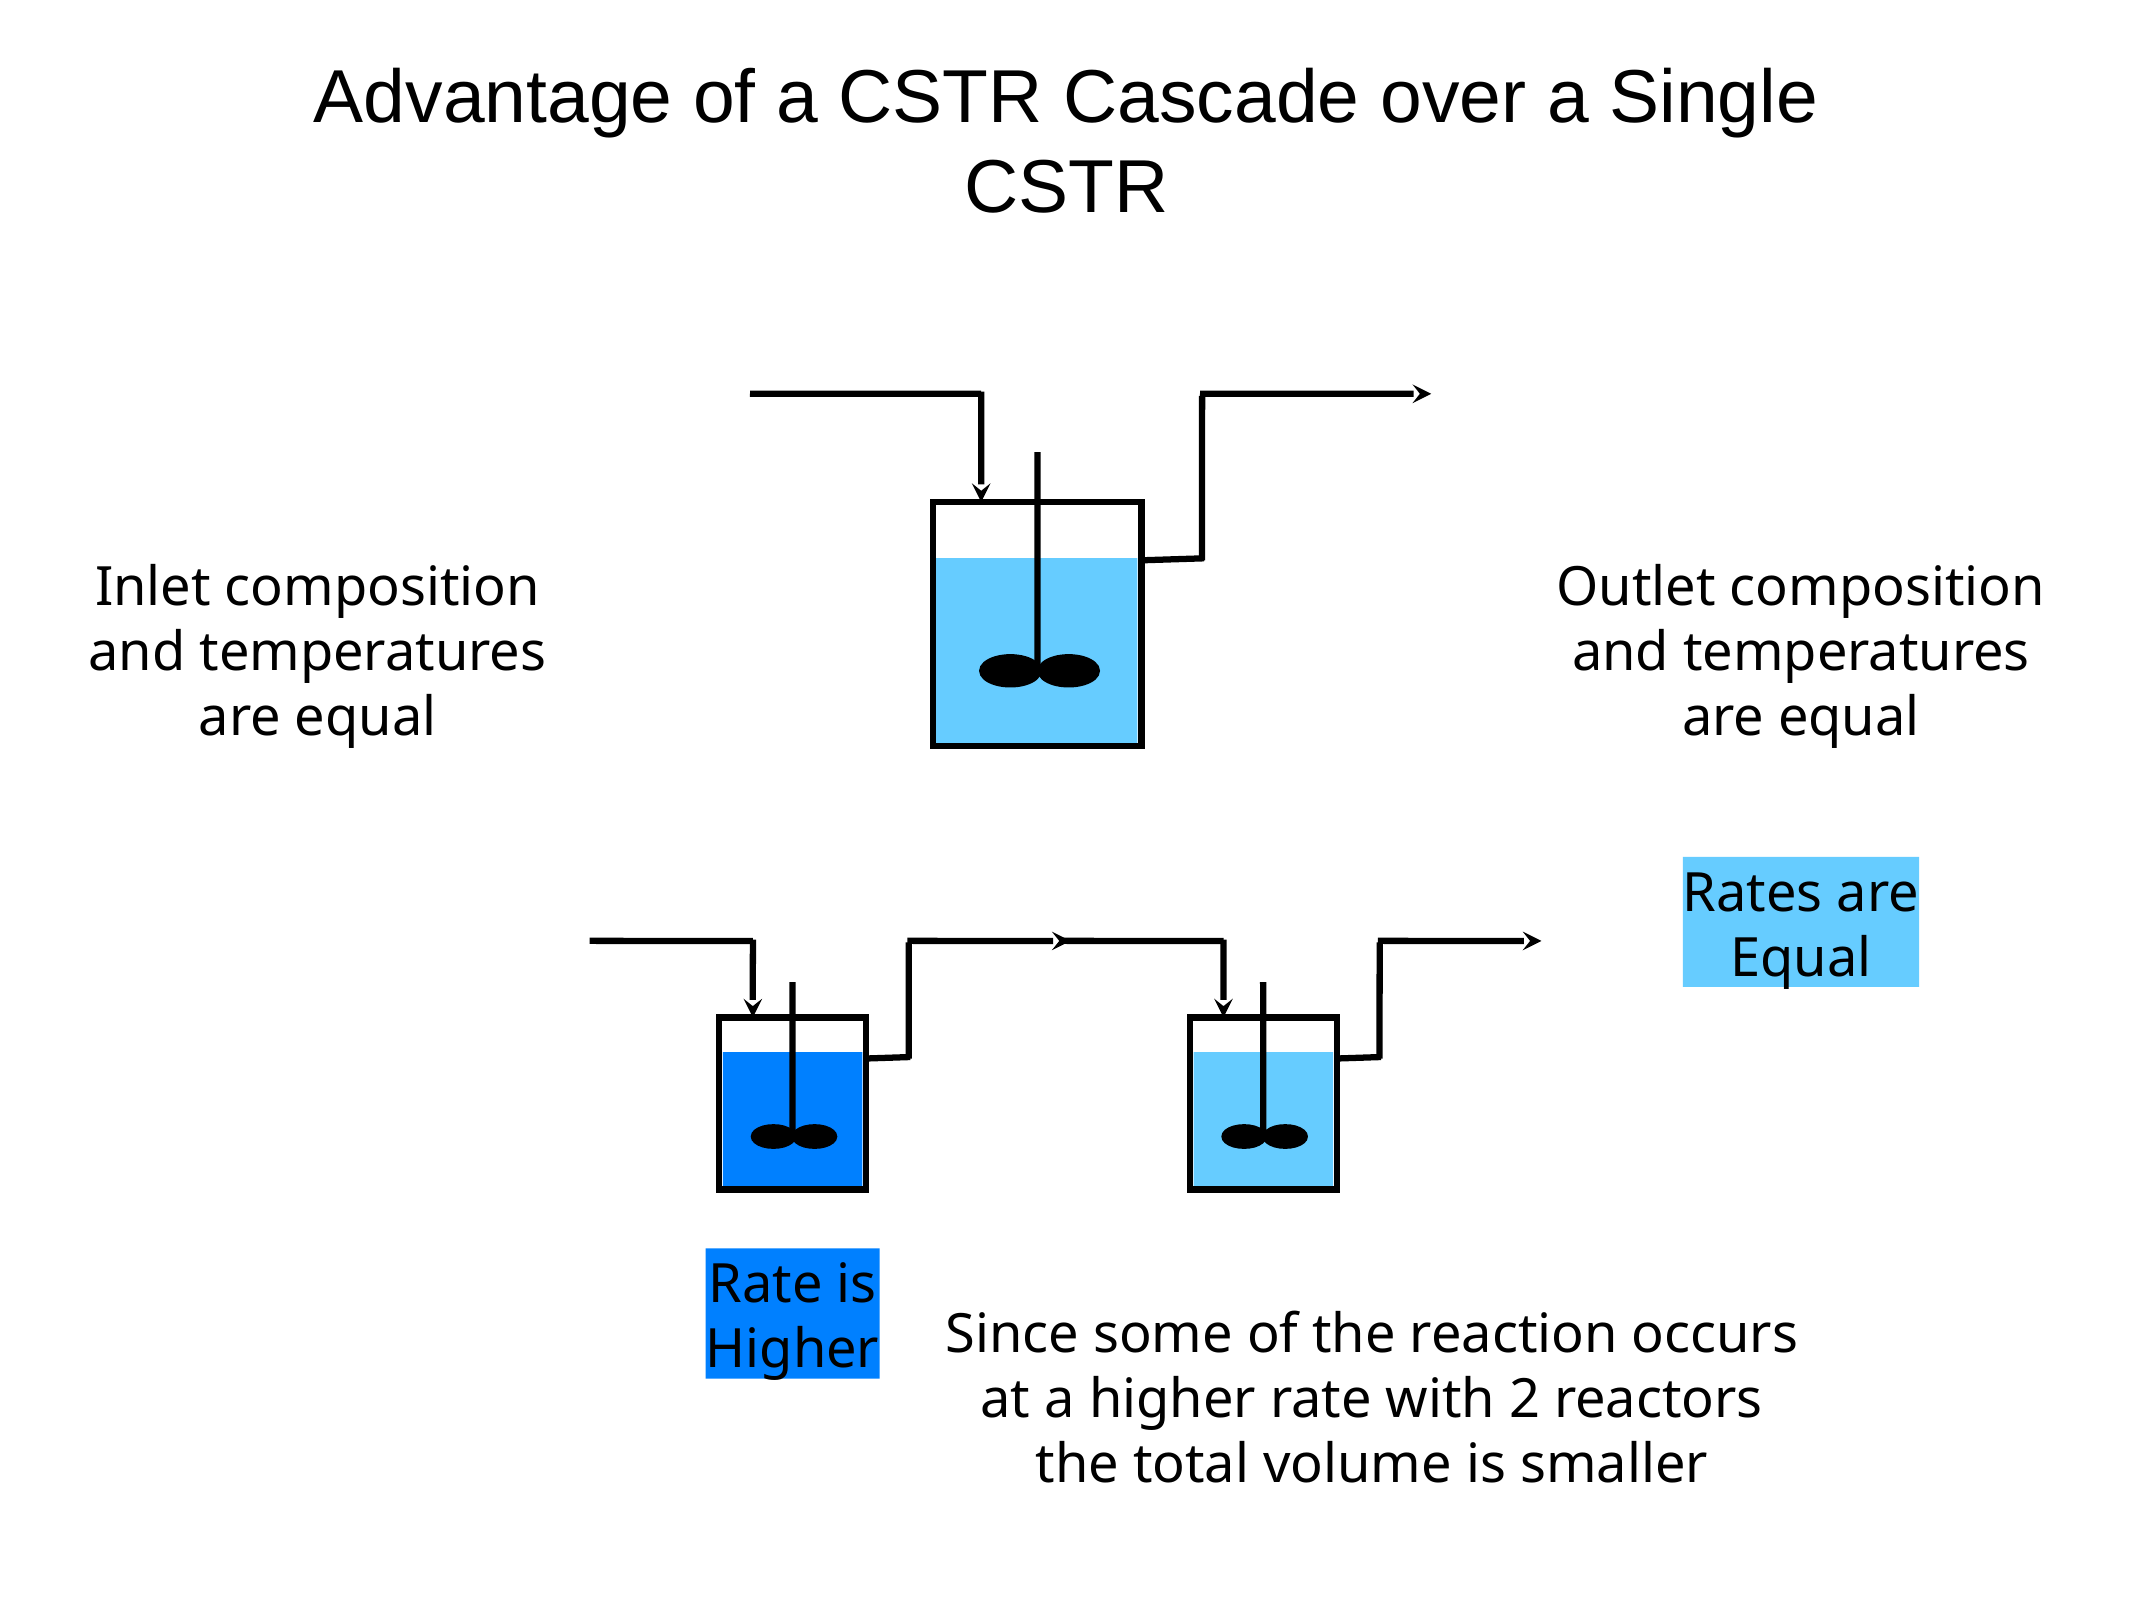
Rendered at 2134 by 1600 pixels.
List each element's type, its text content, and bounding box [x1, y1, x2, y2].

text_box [589, 939, 1542, 1190]
text_box Since some of the reaction occurs at a higher rate with 2 reactors the total volume is smaller [945, 1298, 1799, 1494]
text_box Rates are Equal [1682, 856, 1920, 987]
title Advantage of a CSTR Cascade over a Single CSTR [208, 39, 1925, 248]
text_box Outlet composition and temperatures are equal [1556, 551, 2046, 747]
text_box Inlet composition and temperatures are equal [88, 551, 547, 747]
text_box Rate is Higher [705, 1248, 880, 1379]
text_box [749, 391, 1432, 747]
